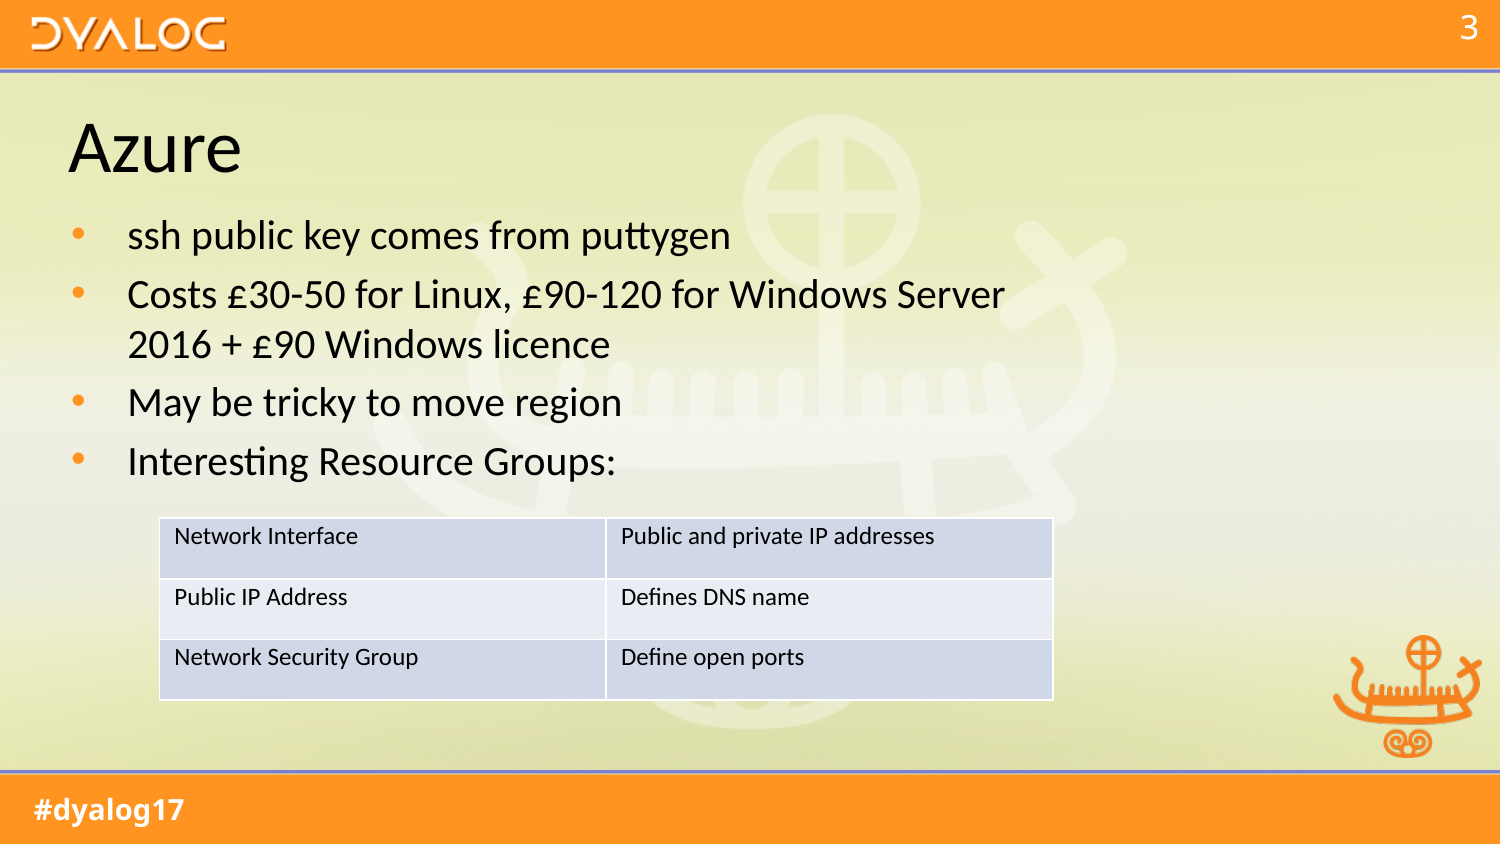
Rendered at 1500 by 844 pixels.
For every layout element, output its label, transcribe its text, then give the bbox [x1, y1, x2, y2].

table_cell Public IP Address [160, 580, 605, 639]
table_cell Define open ports [607, 640, 1052, 699]
list ssh public key comes from puttygen Costs £30-50 for Linux, £90-120 for Windows Server 2016 + £90 Windows licence May be tricky to move region Interesting Resource Groups: [56, 200, 1069, 758]
table_header Public and private IP addresses [607, 519, 1052, 578]
table_header Network Interface [160, 519, 605, 578]
table_cell Defines DNS name [607, 580, 1052, 639]
picture [0, 0, 1500, 844]
table_cell Network Security Group [160, 640, 605, 699]
title Azure [53, 94, 1425, 192]
